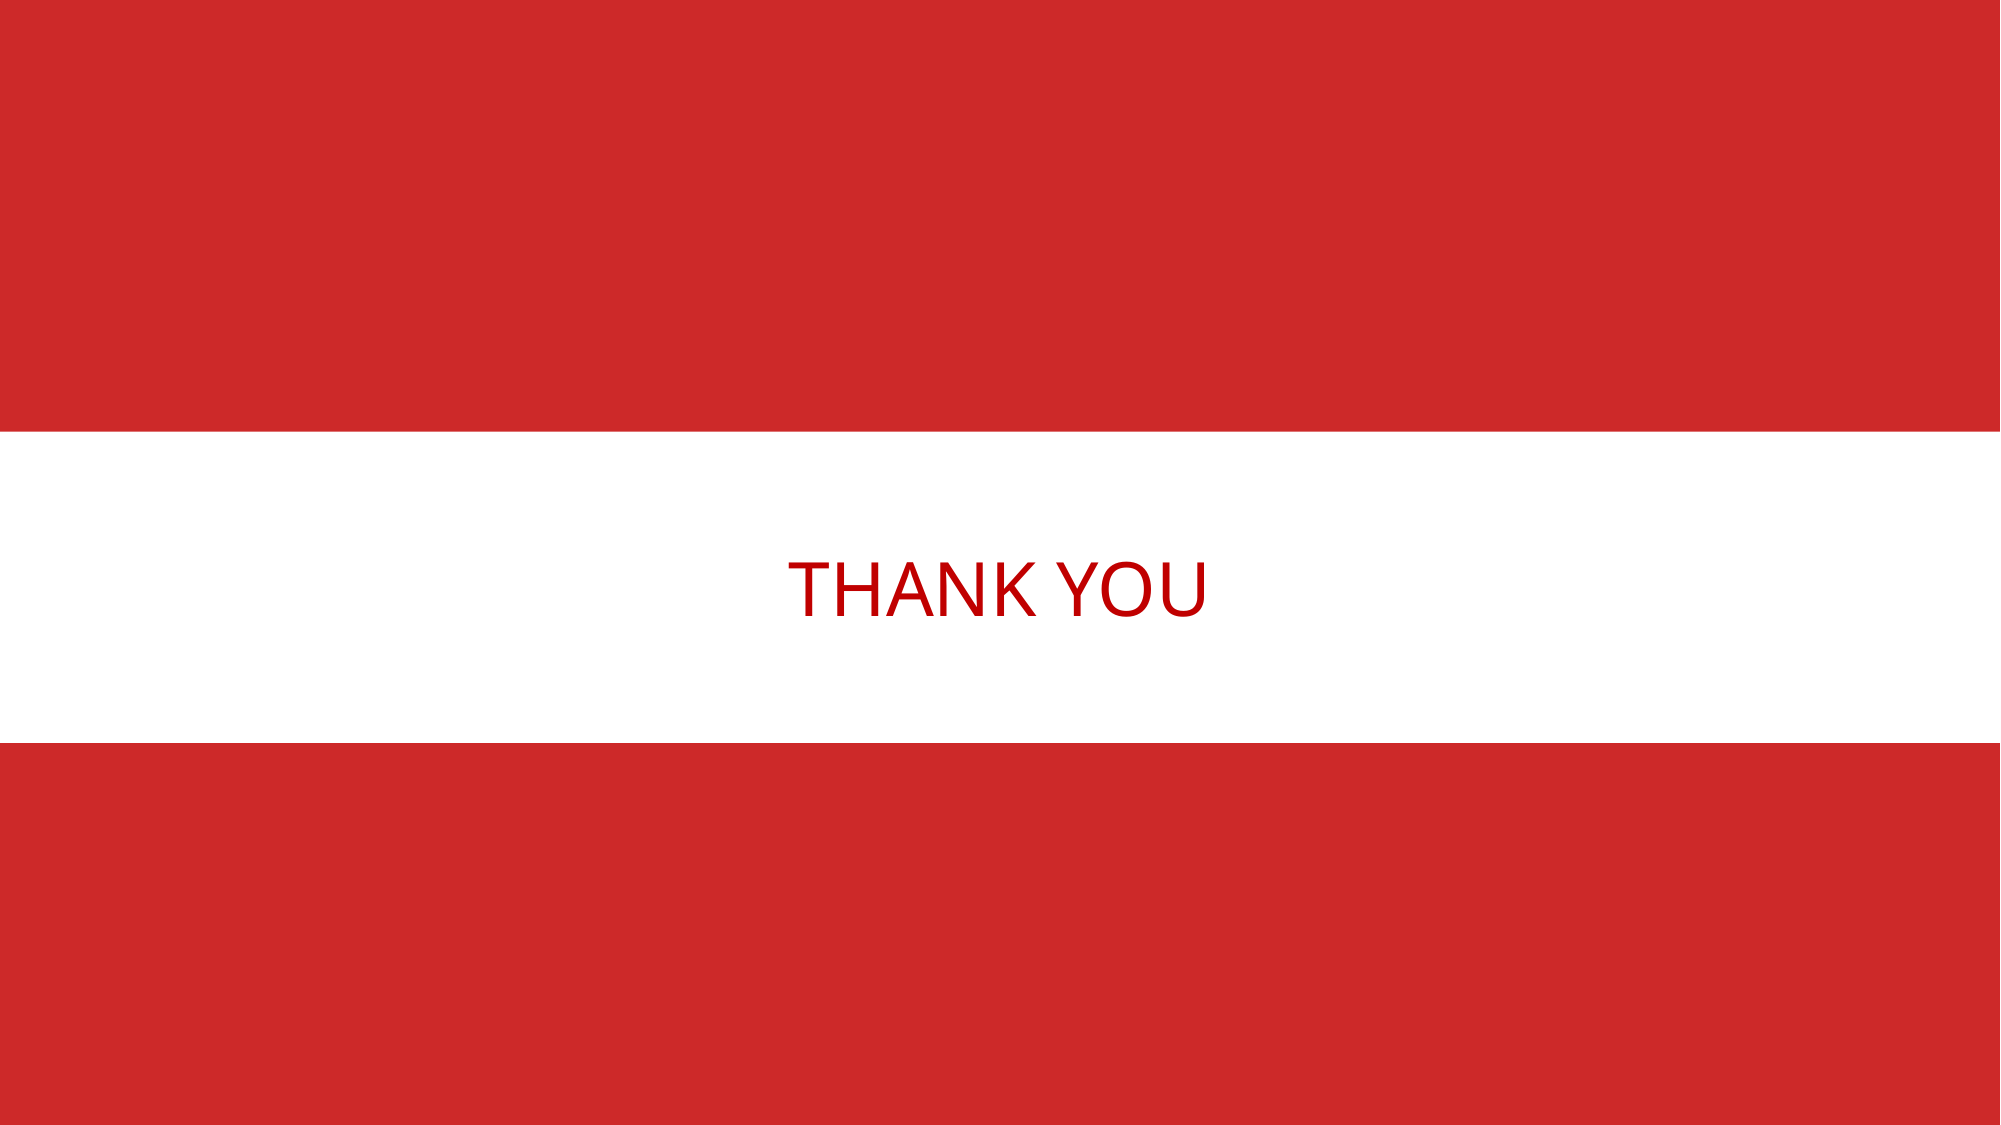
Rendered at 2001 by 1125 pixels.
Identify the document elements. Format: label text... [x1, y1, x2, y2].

text_box THANK YOU [773, 534, 1226, 639]
text_box [0, 430, 2000, 745]
